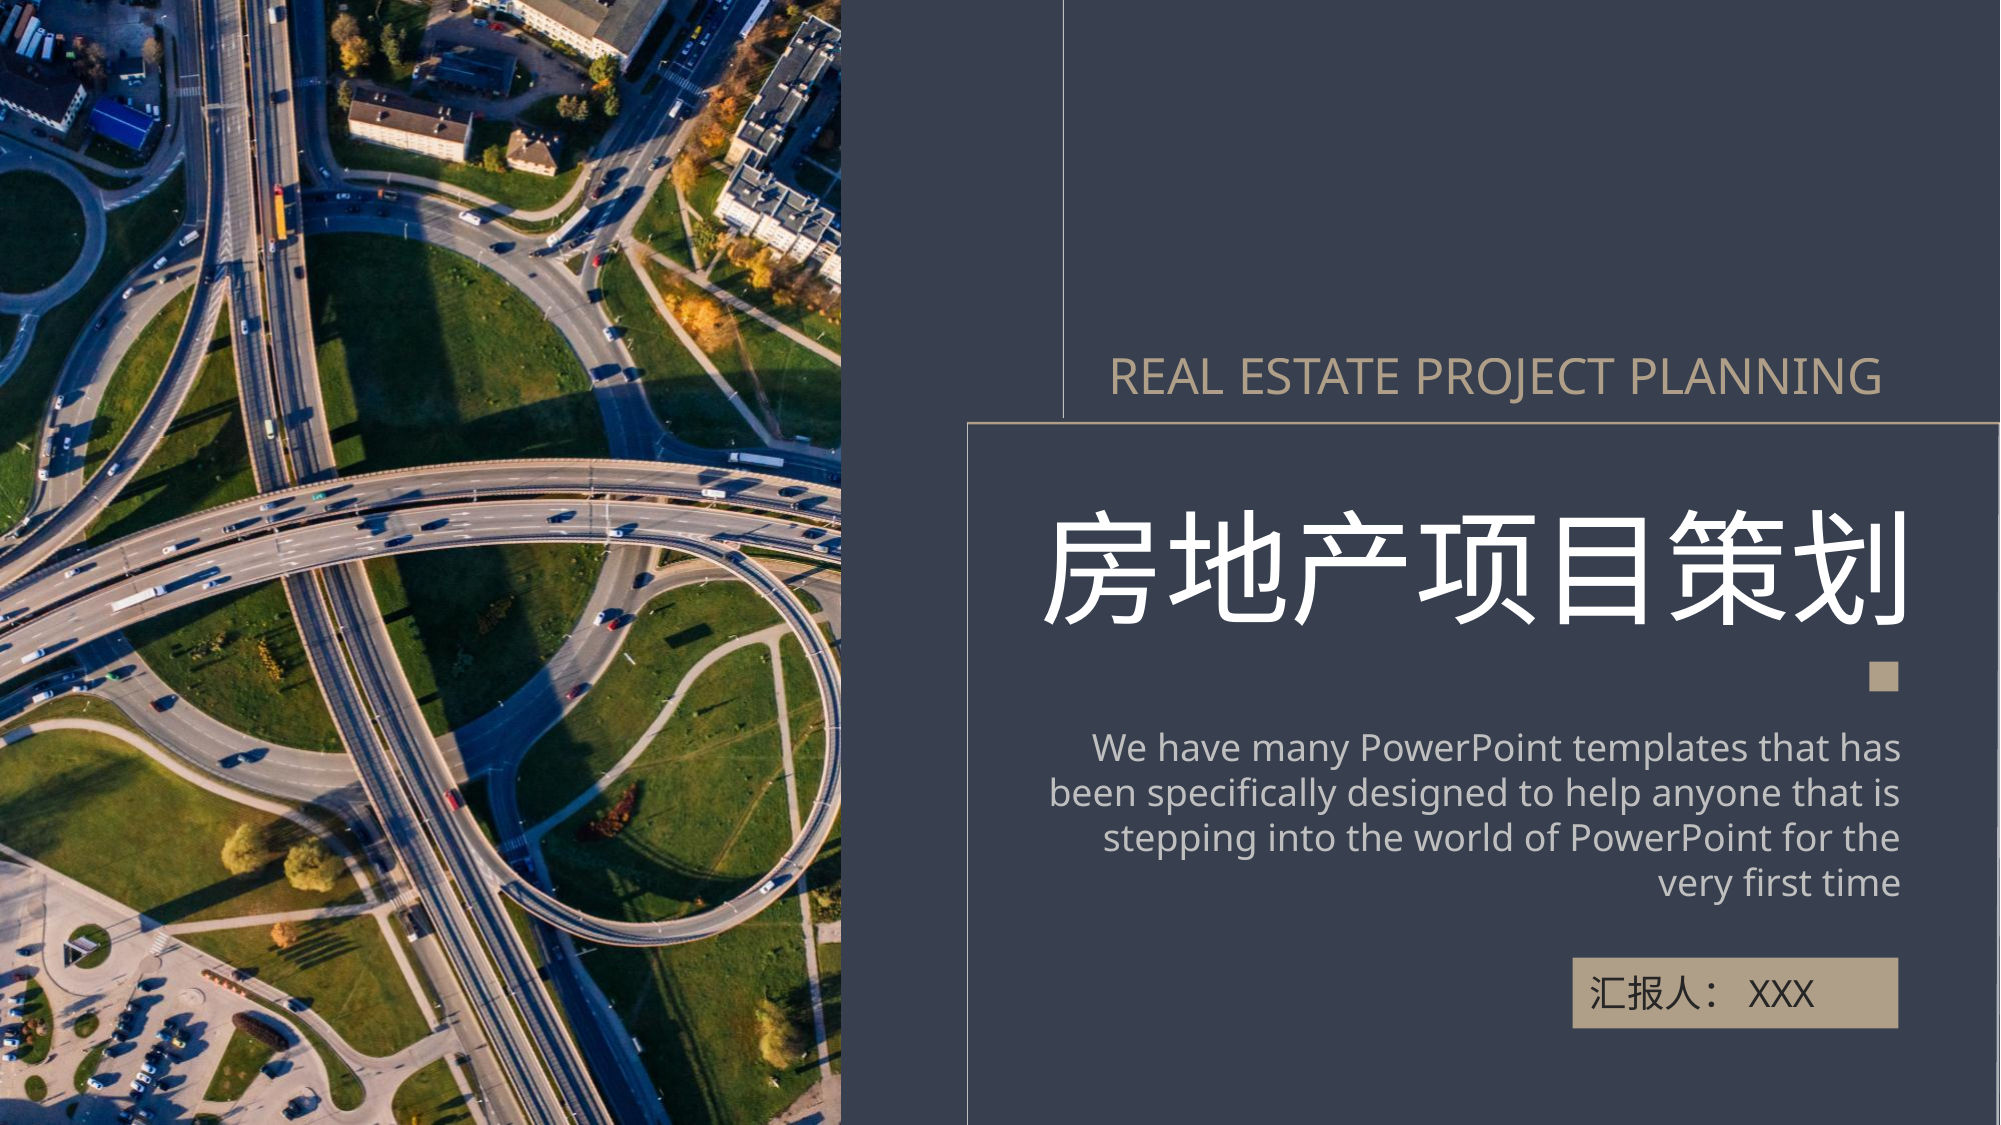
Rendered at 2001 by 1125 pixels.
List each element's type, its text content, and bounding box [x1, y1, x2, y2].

text_box [1572, 957, 1899, 1029]
text_box 汇报人：XXX [1574, 962, 1830, 1023]
text_box We have many PowerPoint templates that has been specifically designed to help anyone that is stepping into the world of PowerPoint for the very first time [1011, 716, 1917, 912]
text_box 房地产项目策划 [1025, 483, 1931, 649]
picture [0, 0, 841, 1125]
text_box [1868, 661, 1899, 692]
text_box REAL ESTATE PROJECT PLANNING [1093, 337, 1900, 412]
text_box [841, 0, 2000, 1125]
